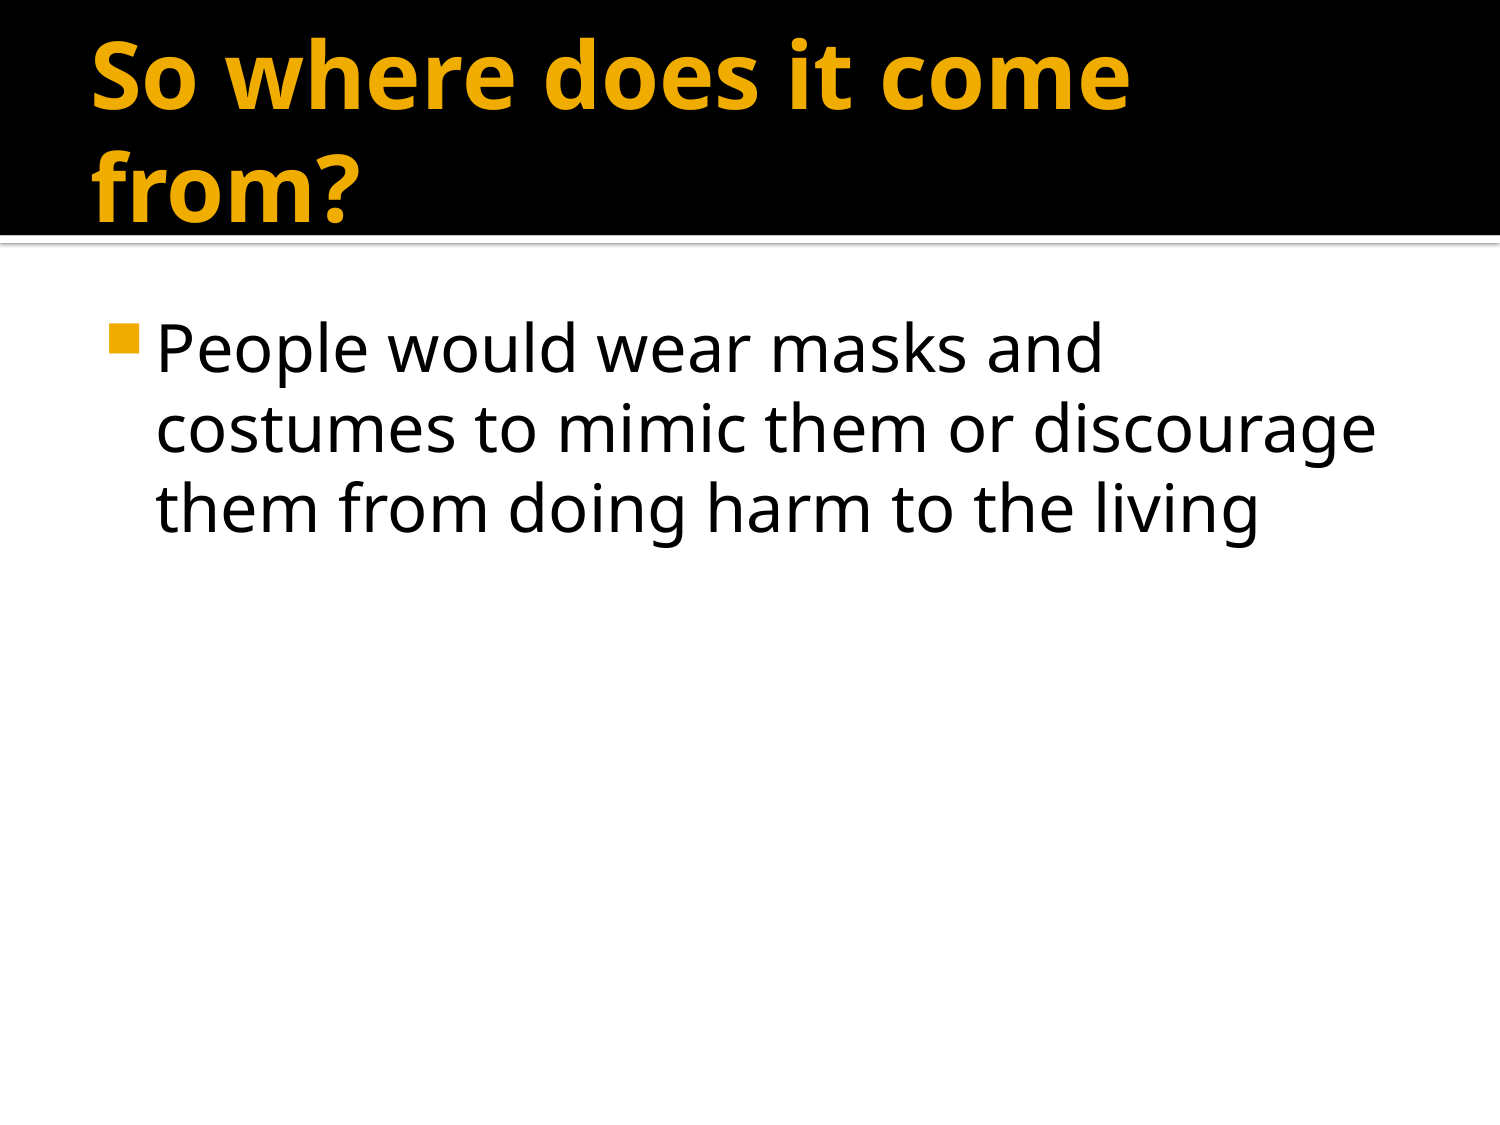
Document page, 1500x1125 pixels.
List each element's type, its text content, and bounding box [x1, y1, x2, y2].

list People would wear masks and costumes to mimic them or discourage them from doing harm to the living [74, 290, 1426, 1051]
title So where does it come from? [75, 25, 1425, 231]
